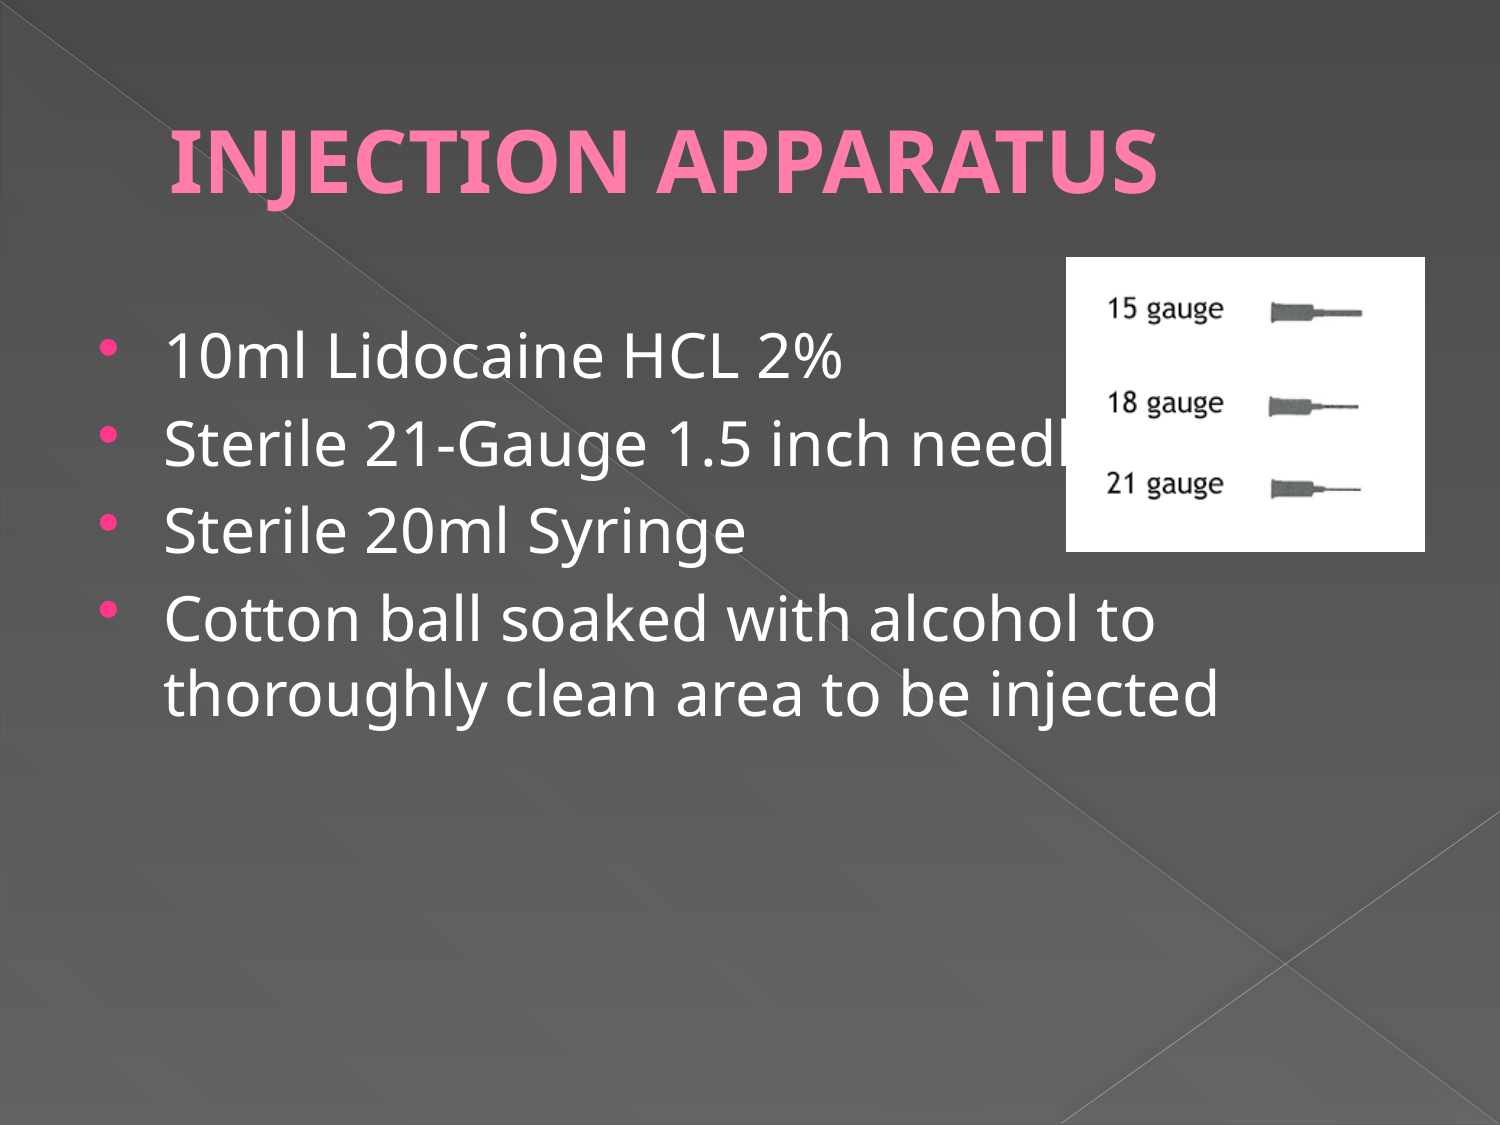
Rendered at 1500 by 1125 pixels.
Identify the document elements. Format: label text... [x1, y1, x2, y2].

picture [1065, 257, 1426, 552]
list 10ml Lidocaine HCL 2% Sterile 21-Gauge 1.5 inch needle Sterile 20ml Syringe Cotton ball soaked with alcohol to thoroughly clean area to be injected [75, 308, 1425, 1059]
title INJECTION APPARATUS [75, 43, 1425, 274]
